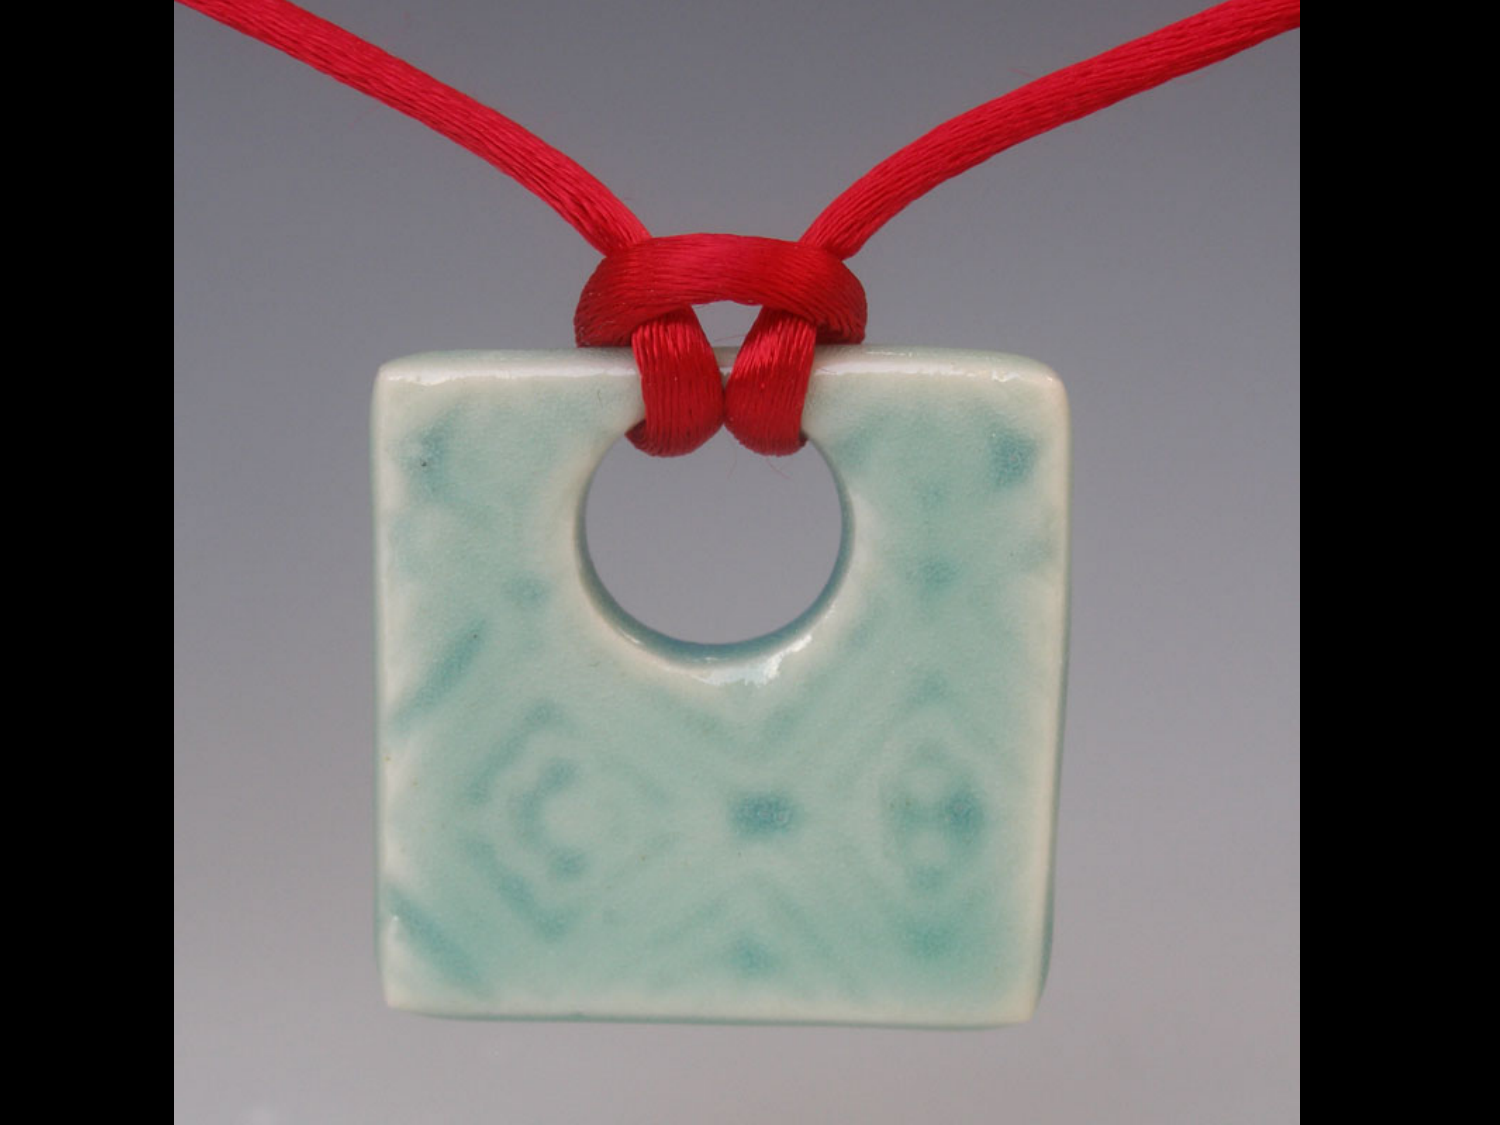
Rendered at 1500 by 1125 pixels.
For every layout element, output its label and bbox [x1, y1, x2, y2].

picture [174, 0, 1301, 1125]
